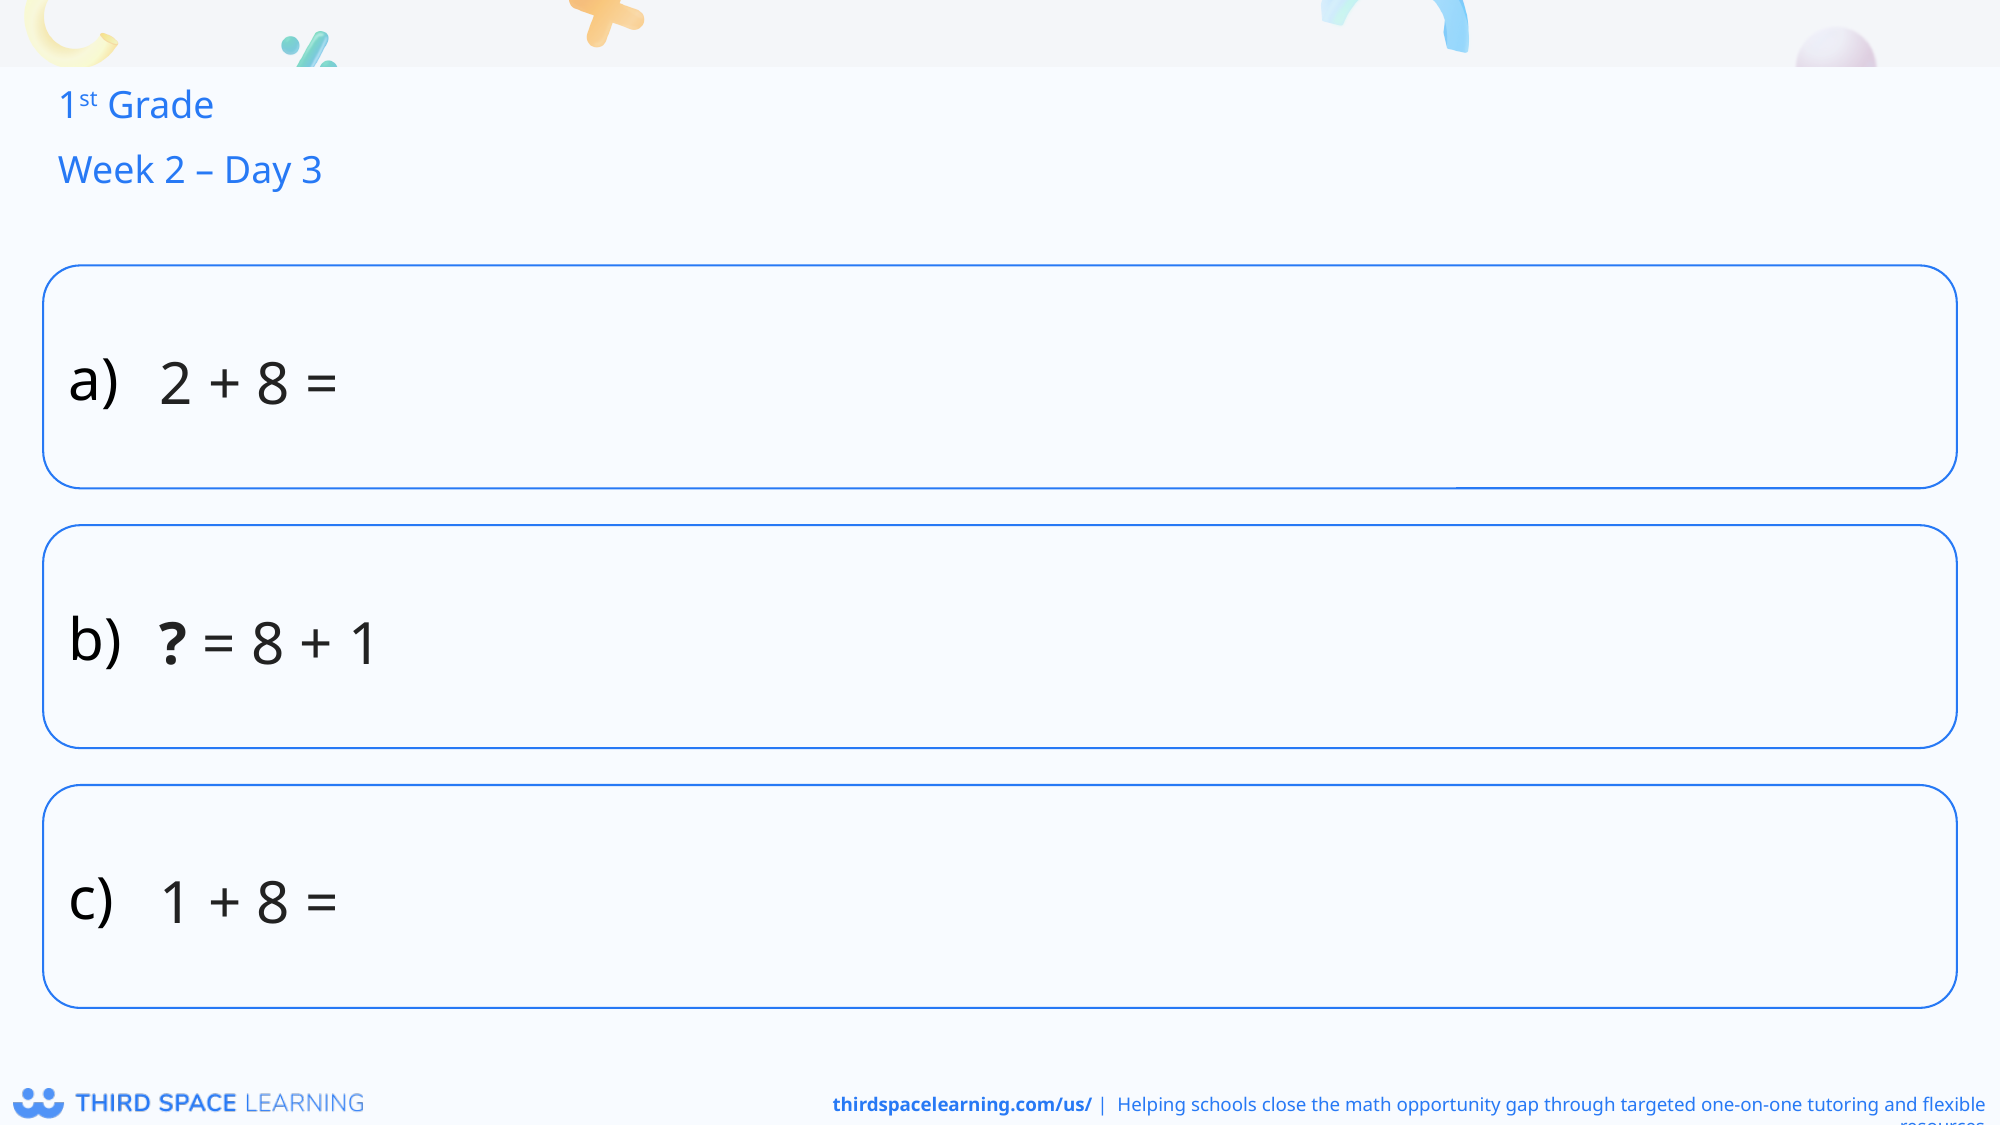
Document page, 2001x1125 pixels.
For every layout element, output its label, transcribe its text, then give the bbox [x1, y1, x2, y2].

list 1 + 8 = [144, 807, 1922, 994]
list ? = 8 + 1 [144, 548, 1922, 734]
picture [13, 1088, 365, 1119]
text_box 1st Grade Week 2 – Day 3 [43, 73, 509, 212]
list 2 + 8 = [144, 288, 1922, 474]
picture [0, 0, 2000, 67]
